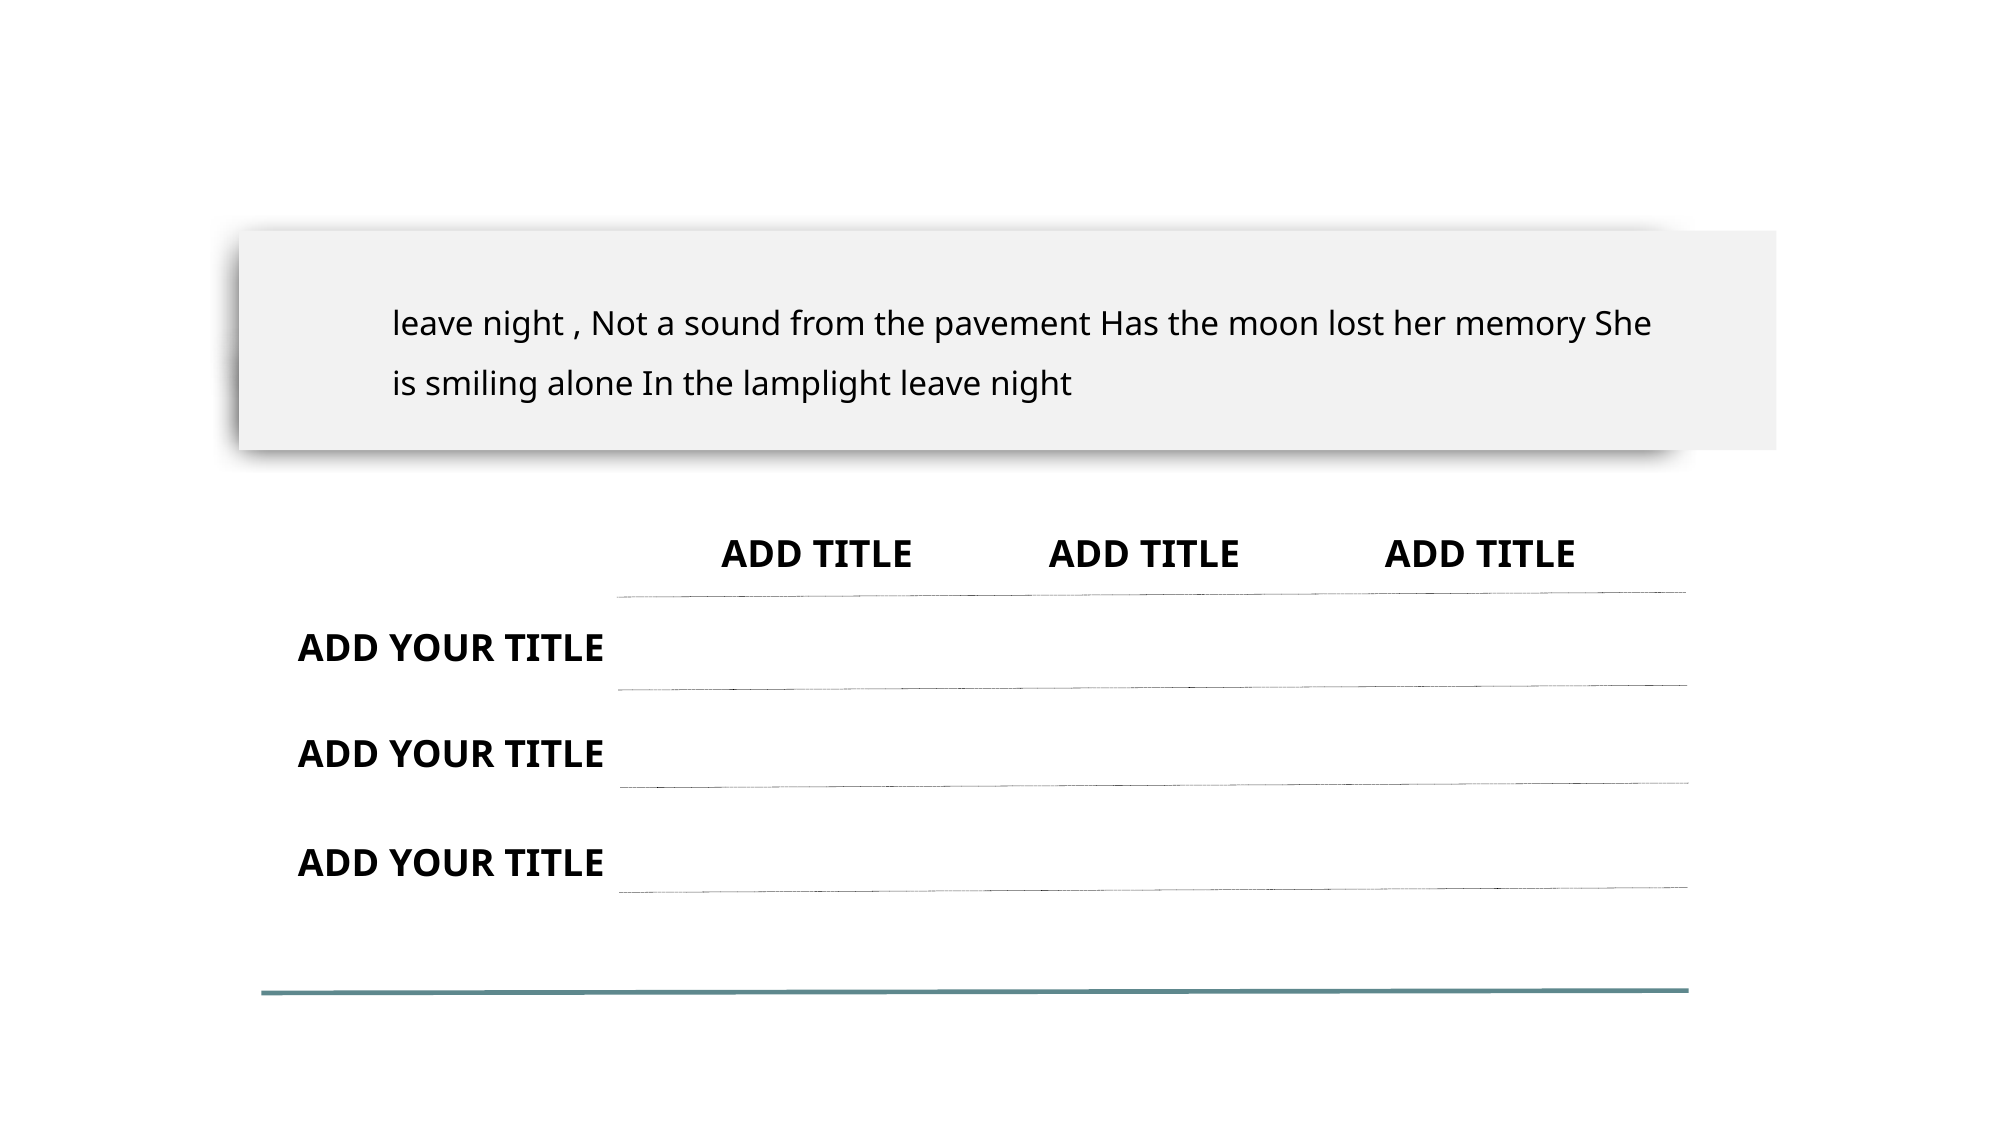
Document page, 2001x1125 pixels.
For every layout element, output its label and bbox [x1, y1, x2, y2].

text_box [258, 522, 1689, 993]
text_box [210, 215, 1777, 473]
